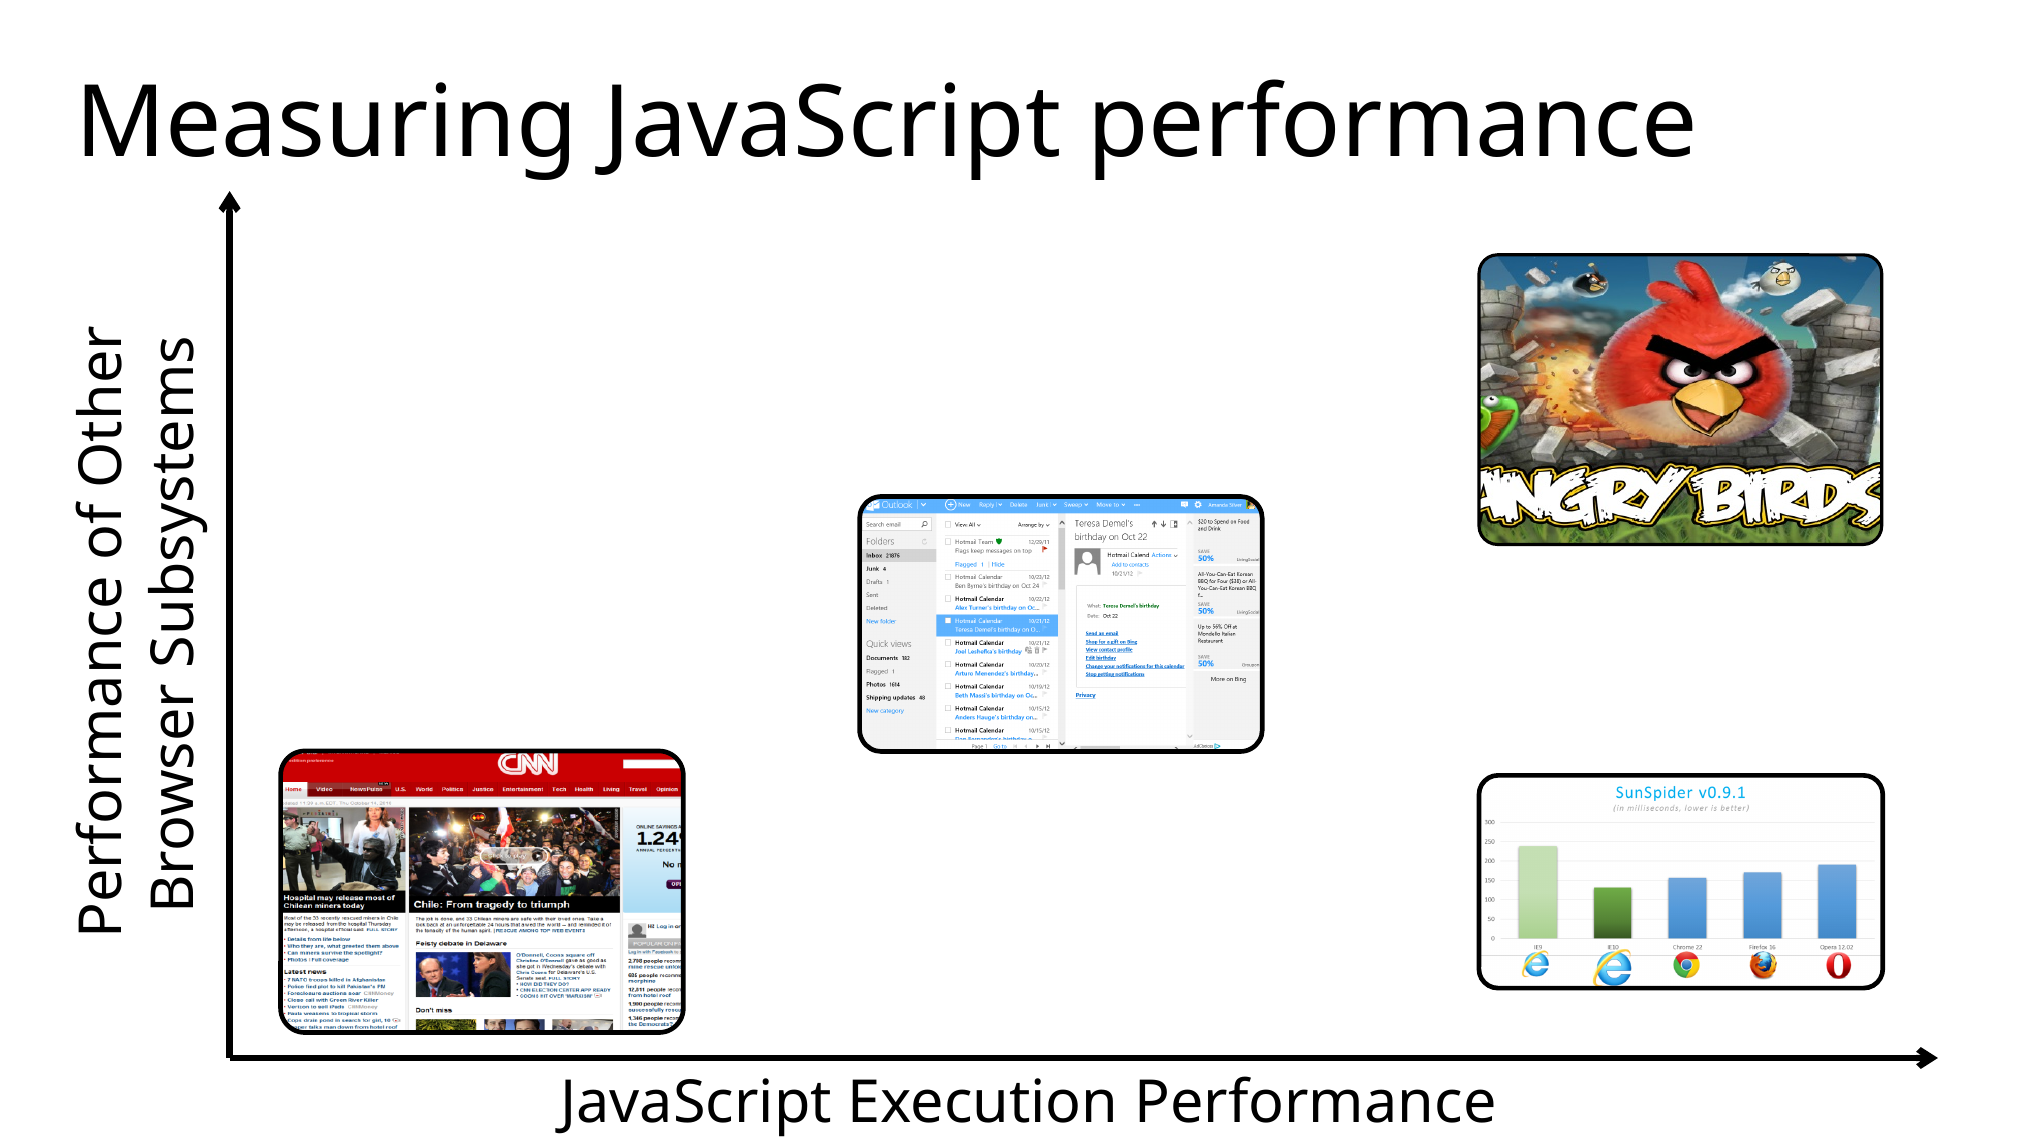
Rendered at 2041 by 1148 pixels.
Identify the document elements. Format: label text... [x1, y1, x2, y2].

picture [1478, 775, 1884, 989]
text_box [233, 227, 1902, 1055]
text_box JavaScript Execution Performance [559, 1070, 1498, 1135]
text_box Performance of Other Browser Subsystems [62, 310, 206, 939]
picture [280, 750, 684, 1033]
picture [859, 496, 1263, 752]
picture [1478, 254, 1882, 545]
title Measuring JavaScript performance [45, 48, 1996, 199]
